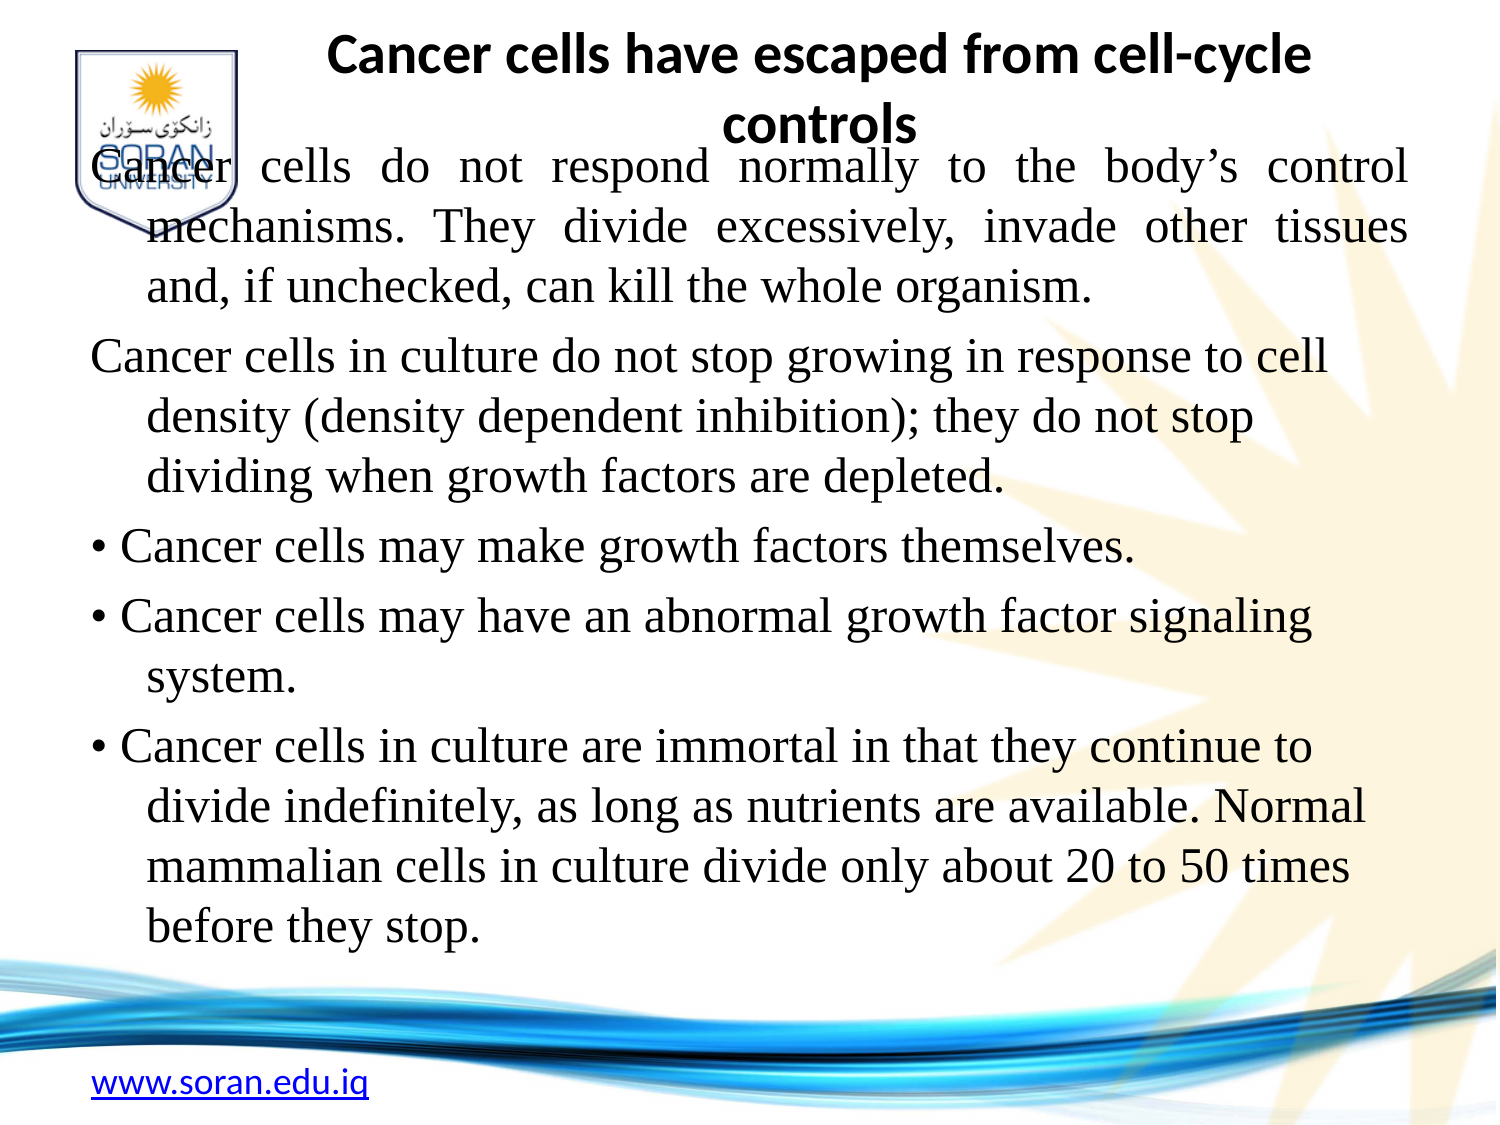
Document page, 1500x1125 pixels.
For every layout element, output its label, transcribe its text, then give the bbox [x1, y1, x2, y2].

list Cancer cells do not respond normally to the body’s control mechanisms. They divide excessively, invade other tissues and, if unchecked, can kill the whole organism. Cancer cells in culture do not stop growing in response to cell density (density dependent inhibition); they do not stop dividing when growth factors are depleted. • Cancer cells may make growth factors themselves. • Cancer cells may have an abnormal growth factor signaling system. • Cancer cells in culture are immortal in that they continue to divide indefinitely, as long as nutrients are available. Normal mammalian cells in culture divide only about 20 to 50 times before they stop. [75, 125, 1425, 1050]
picture [0, 99, 1500, 1125]
title Cancer cells have escaped from cell-cycle controls [75, 45, 1425, 125]
